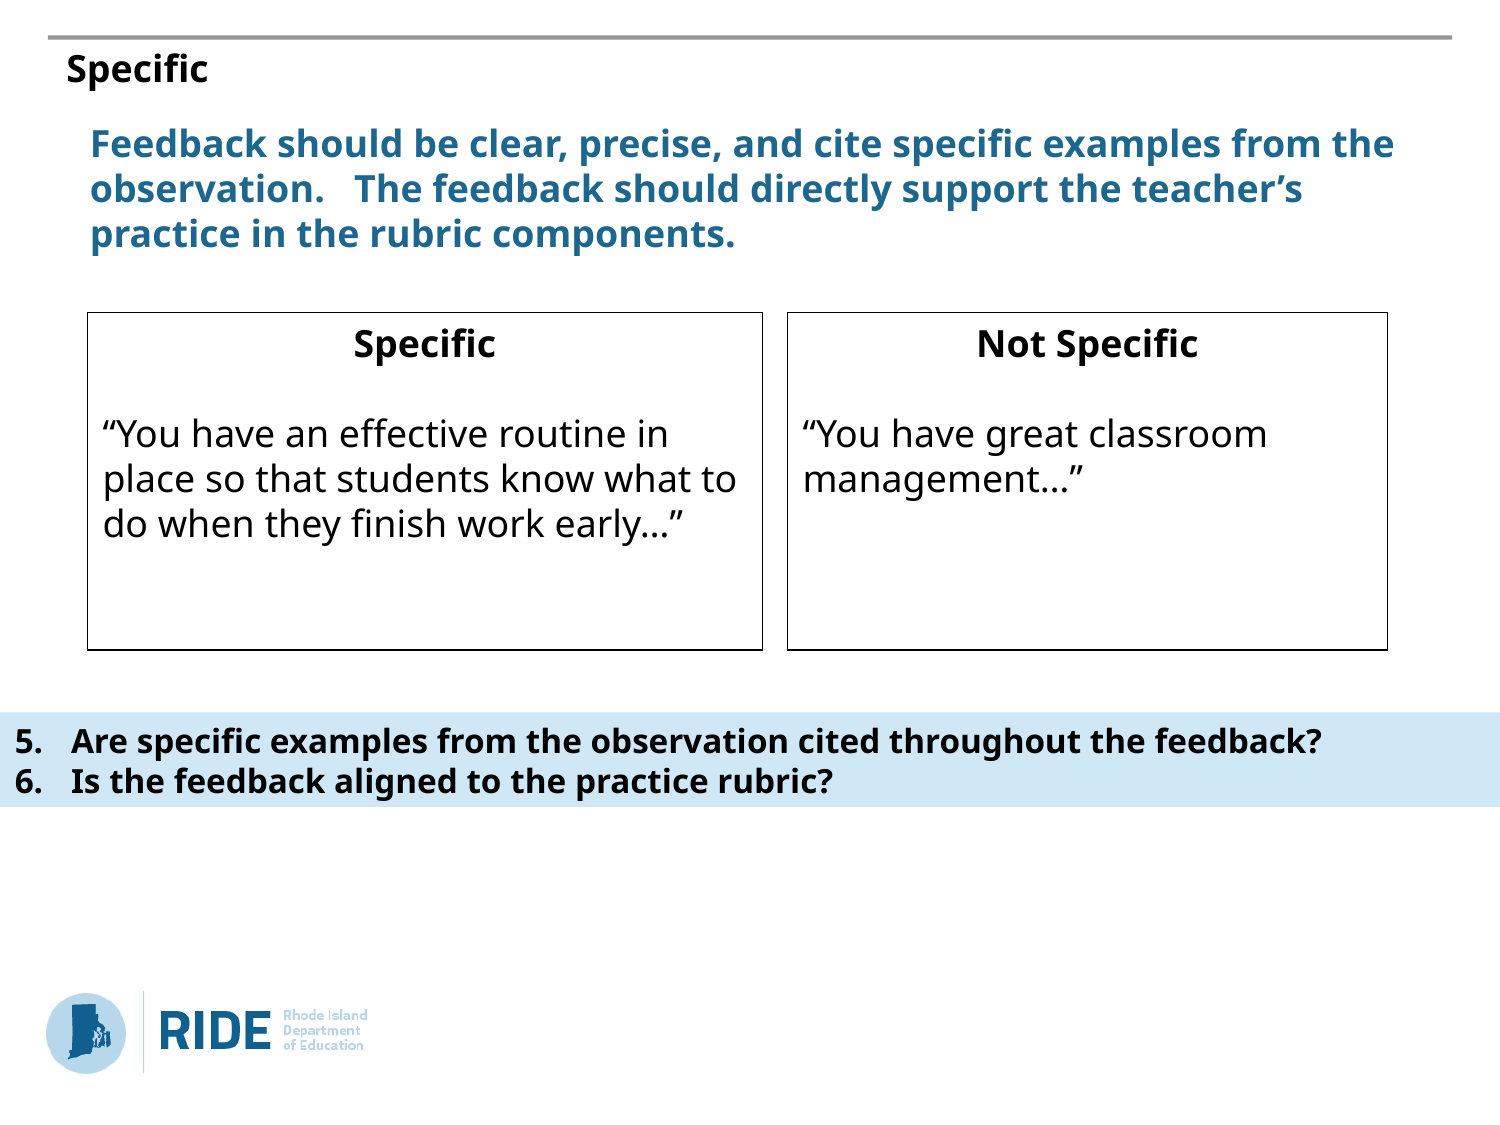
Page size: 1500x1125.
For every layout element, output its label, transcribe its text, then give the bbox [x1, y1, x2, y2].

picture [37, 985, 413, 1079]
text_box Are specific examples from the observation cited throughout the feedback? Is the feedback aligned to the practice rubric? [0, 712, 1500, 807]
text_box Feedback should be clear, precise, and cite specific examples from the observation. The feedback should directly support the teacher’s practice in the rubric components. [74, 112, 1425, 308]
text_box Not Specific “You have great classroom management…” [787, 312, 1388, 650]
text_box Specific “You have an effective routine in place so that students know what to do when they finish work early…” [87, 312, 763, 650]
title Specific [51, 37, 1449, 176]
